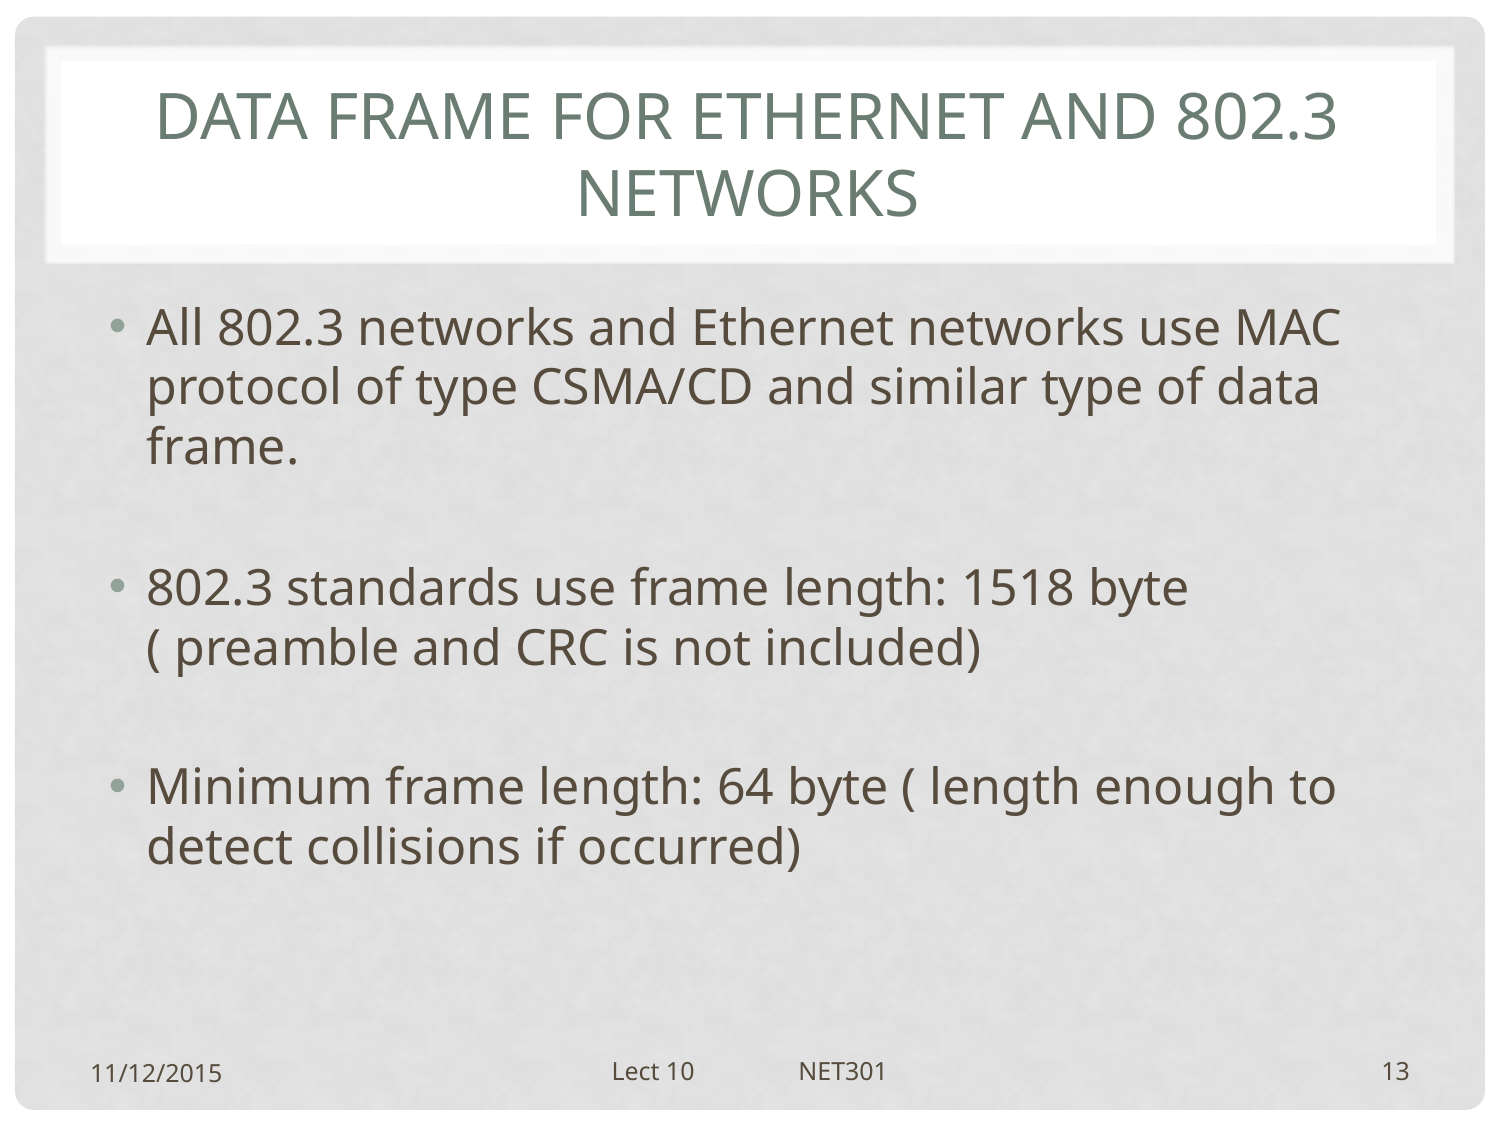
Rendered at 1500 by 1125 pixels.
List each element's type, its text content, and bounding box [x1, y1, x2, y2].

title Data Frame for Ethernet and 802.3 networks [69, 66, 1425, 238]
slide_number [75, 1042, 425, 1103]
slide_number 13 [1074, 1042, 1425, 1103]
list All 802.3 networks and Ethernet networks use MAC protocol of type CSMA/CD and similar type of data frame. 802.3 standards use frame length: 1518 byte ( preamble and CRC is not included) Minimum frame length: 64 byte ( length enough to detect collisions if occurred) [75, 287, 1425, 1005]
footer Lect 10 NET301 [512, 1042, 988, 1103]
